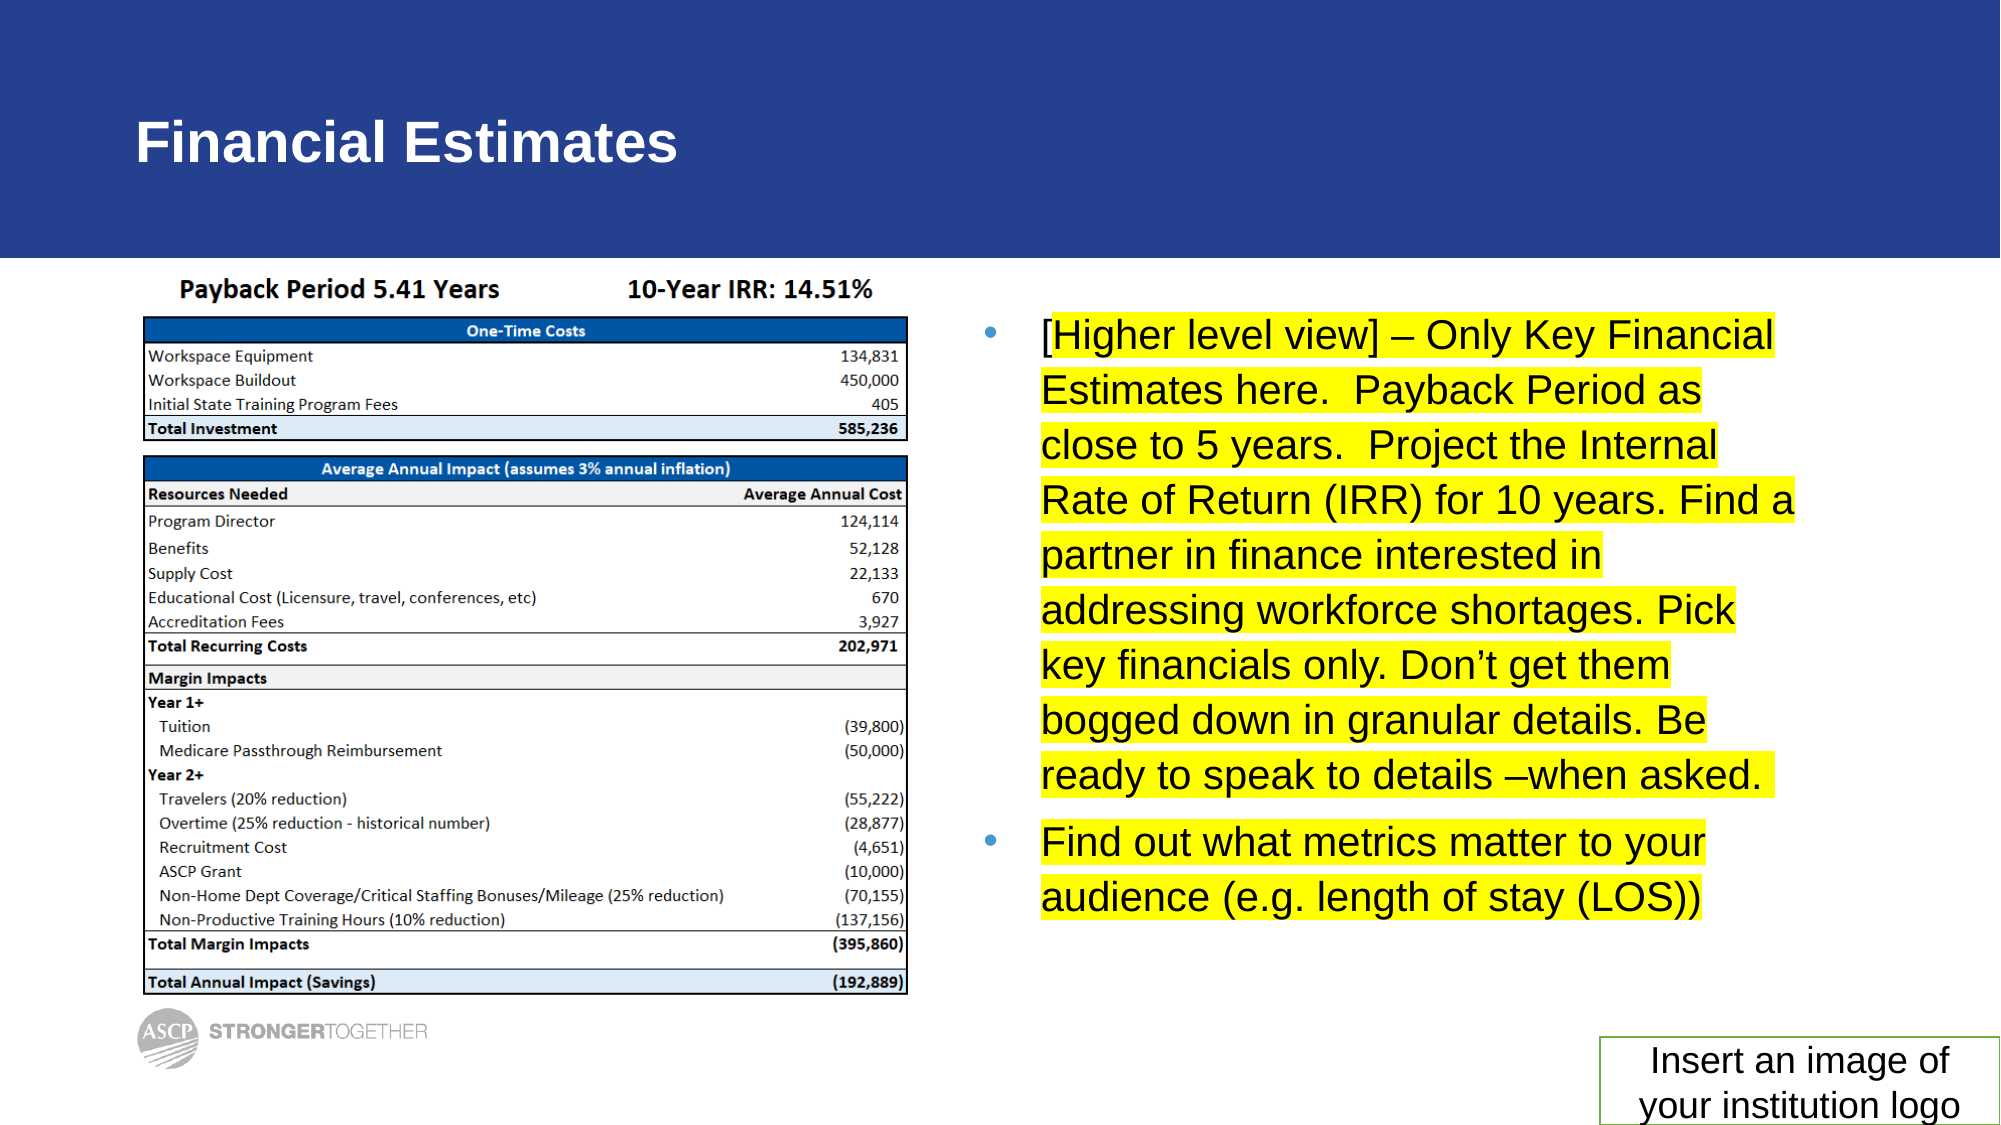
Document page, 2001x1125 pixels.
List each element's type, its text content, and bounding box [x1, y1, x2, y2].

picture [137, 1008, 427, 1069]
text_box Insert an image of your institution logo [1599, 1036, 2000, 1125]
text_box [Higher level view] – Only Key Financial Estimates here. Payback Period as close to 5 years. Project the Internal Rate of Return (IRR) for 10 years. Find a partner in finance interested in addressing workforce shortages. Pick key financials only. Don’t get them bogged down in granular details. Be ready to speak to details –when asked. Find out what metrics matter to your audience (e.g. length of stay (LOS)) [950, 295, 1816, 928]
title Financial Estimates [120, 47, 1816, 239]
picture [137, 270, 915, 997]
